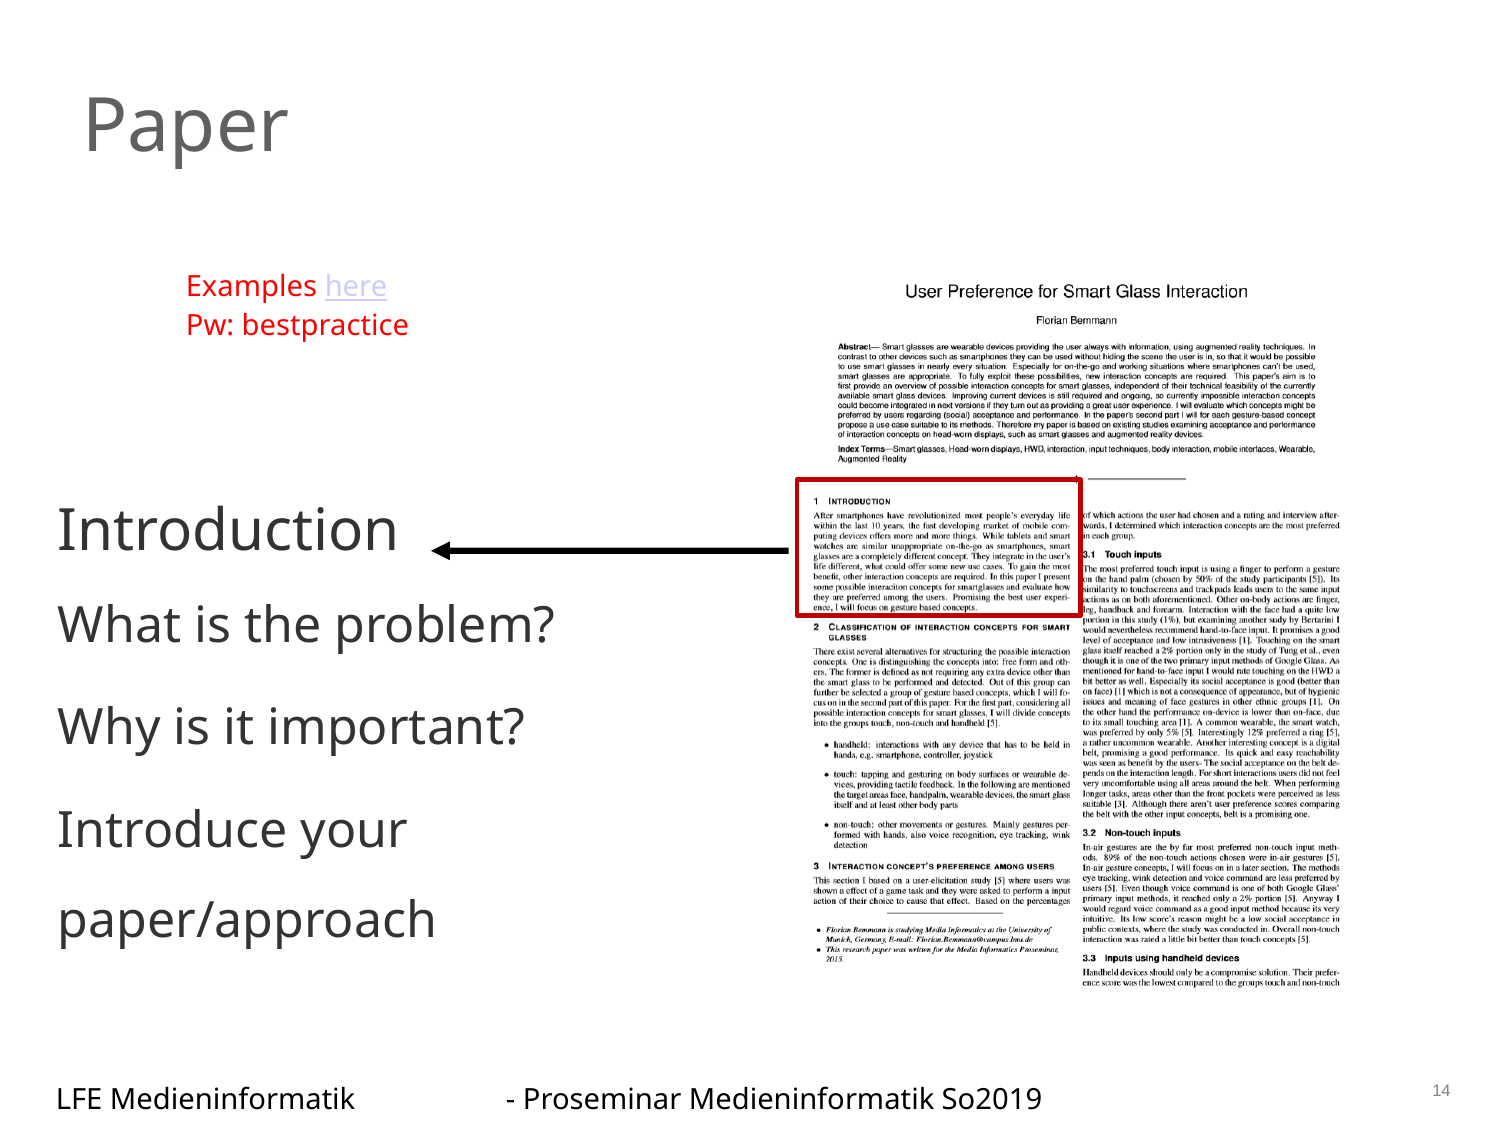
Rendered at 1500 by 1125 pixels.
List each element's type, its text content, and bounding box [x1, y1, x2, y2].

picture [769, 259, 1366, 1015]
text_box Introduction What is the problem? Why is it important? Introduce your paper/approach [50, 249, 786, 1005]
text_box Paper [74, 28, 1425, 216]
text_box 14 [1366, 1072, 1459, 1108]
text_box Examples here Pw: bestpractice [171, 259, 656, 350]
text_box [430, 544, 764, 558]
